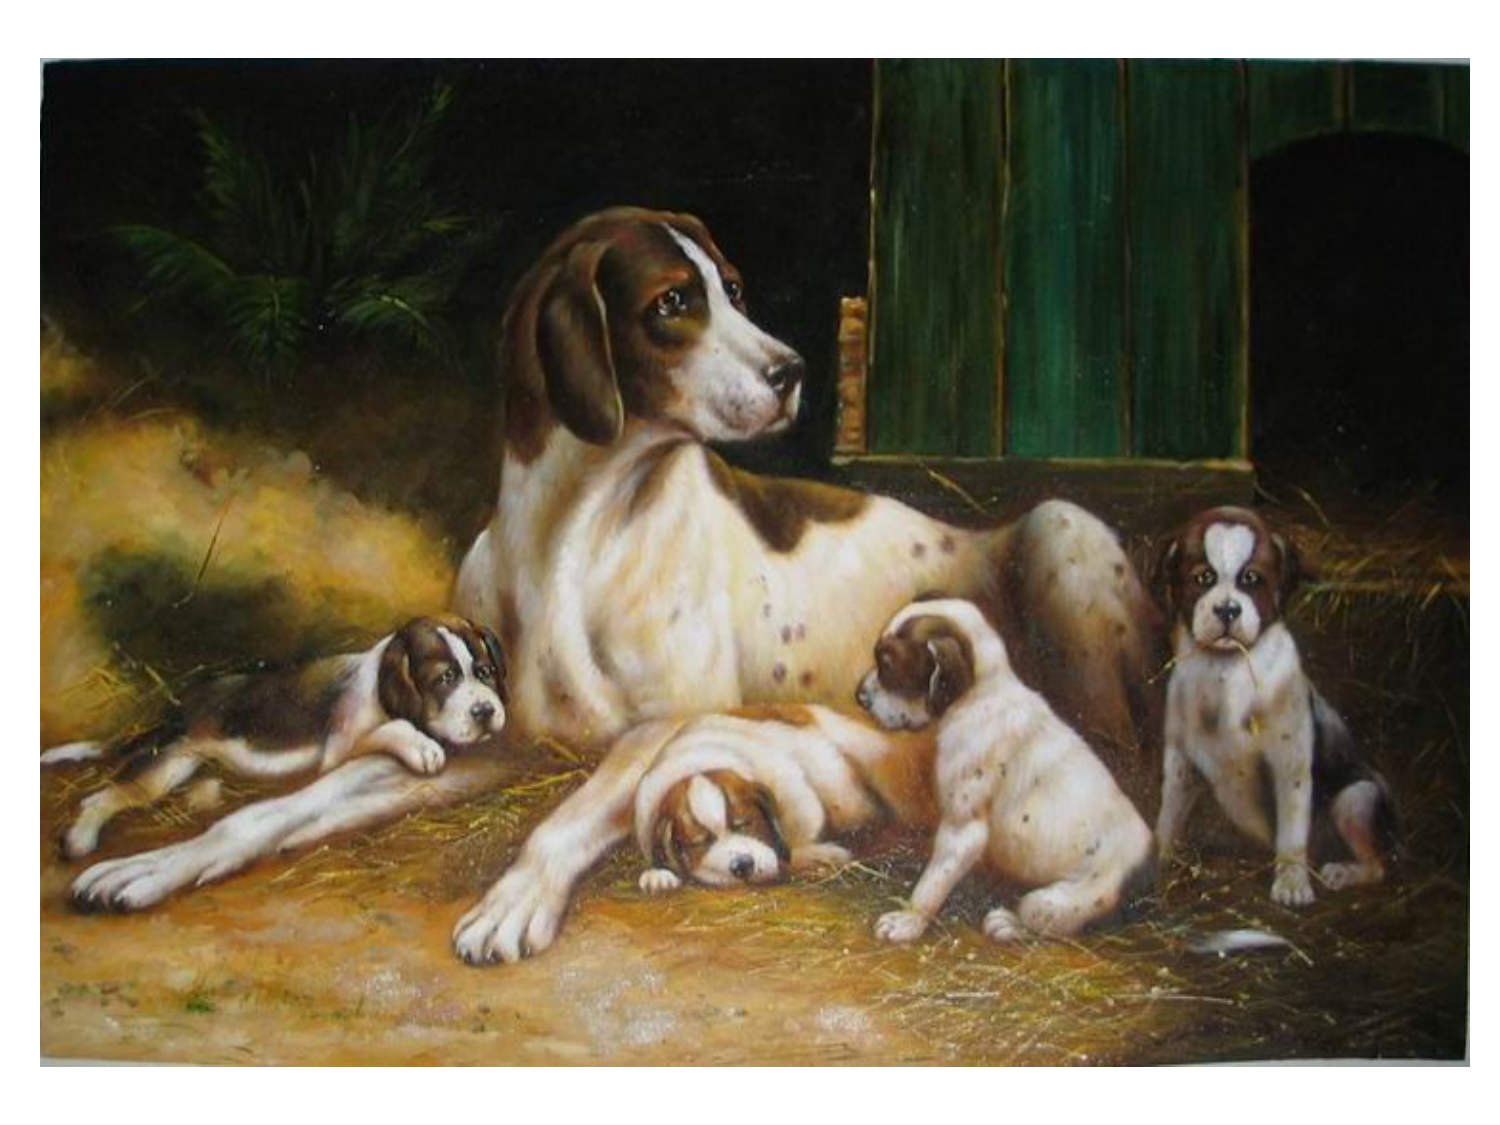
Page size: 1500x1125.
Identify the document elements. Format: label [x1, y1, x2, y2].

picture [39, 58, 1470, 1067]
